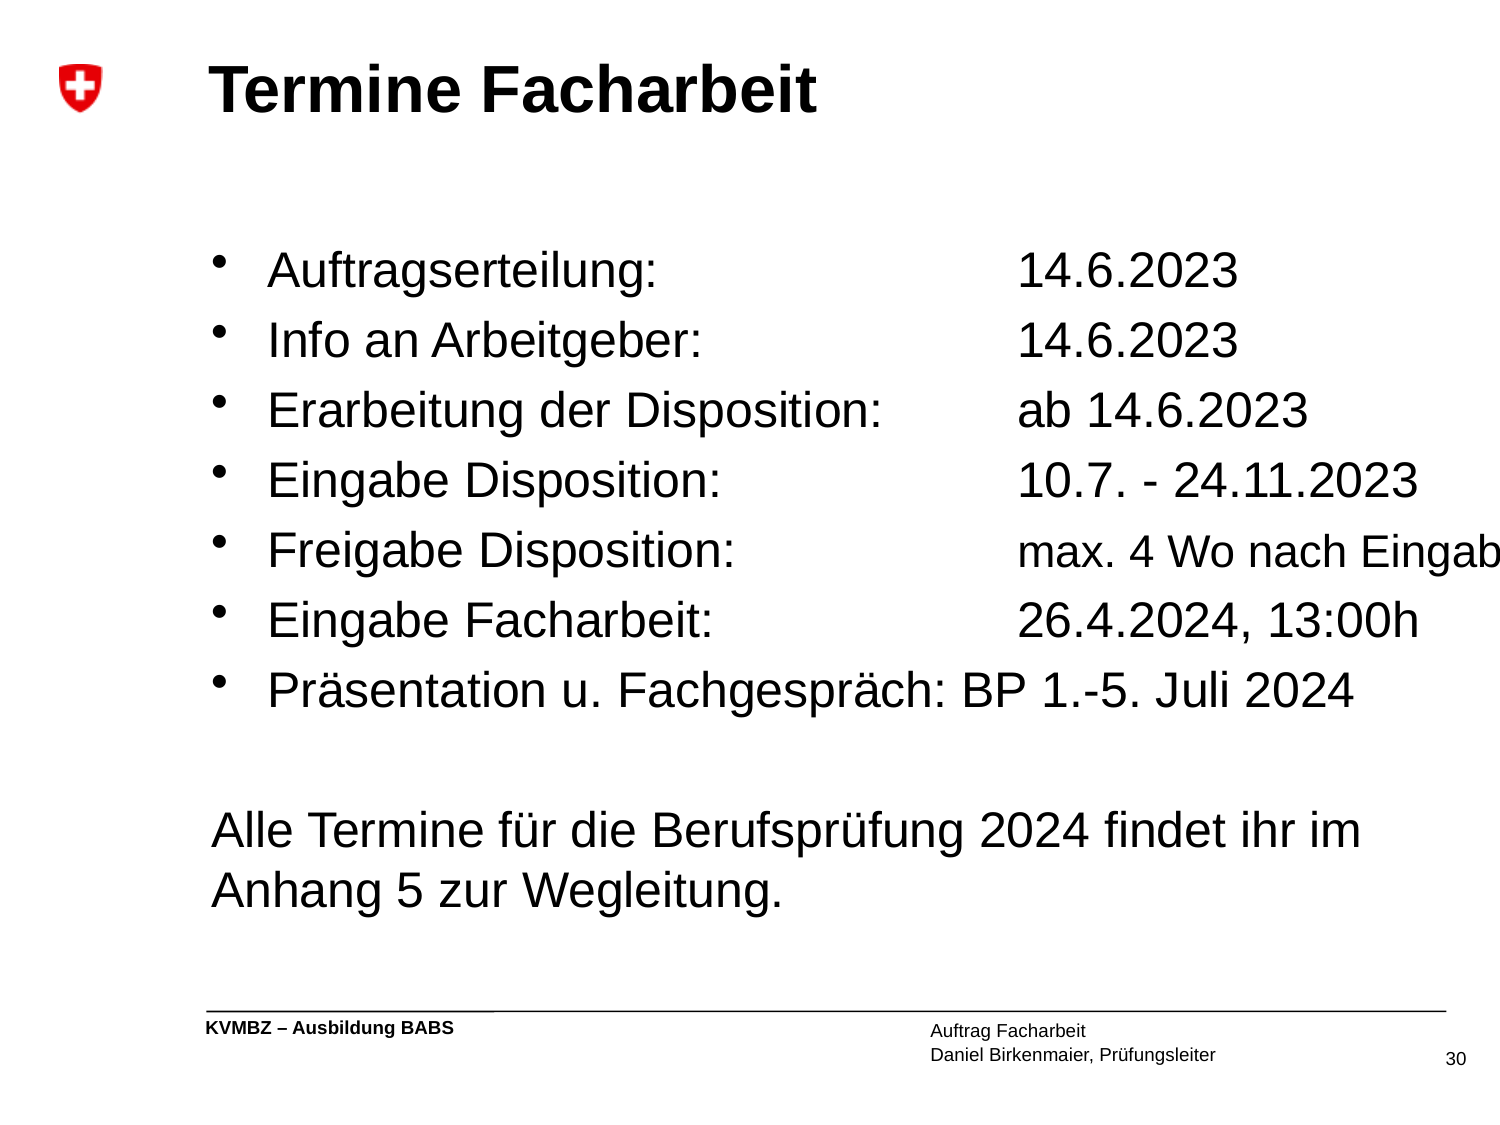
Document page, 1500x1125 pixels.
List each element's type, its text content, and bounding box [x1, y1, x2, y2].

list Auftragserteilung: 14.6.2023 Info an Arbeitgeber: 14.6.2023 Erarbeitung der Disposition: ab 14.6.2023 Eingabe Disposition: 10.7. - 24.11.2023 Freigabe Disposition: max. 4 Wo nach Eingabe Eingabe Facharbeit: 26.4.2024, 13:00h Präsentation u. Fachgespräch: BP 1.-5. Juli 2024 Alle Termine für die Berufsprüfung 2024 findet ihr im Anhang 5 zur Wegleitung. [210, 237, 1500, 1012]
footer Daniel Birkenmaier, Prüfungsleiter [915, 1048, 1447, 1071]
picture [59, 64, 103, 114]
slide_number Auftrag Facharbeit [915, 1011, 1447, 1048]
title Termine Facharbeit [207, 45, 1433, 209]
